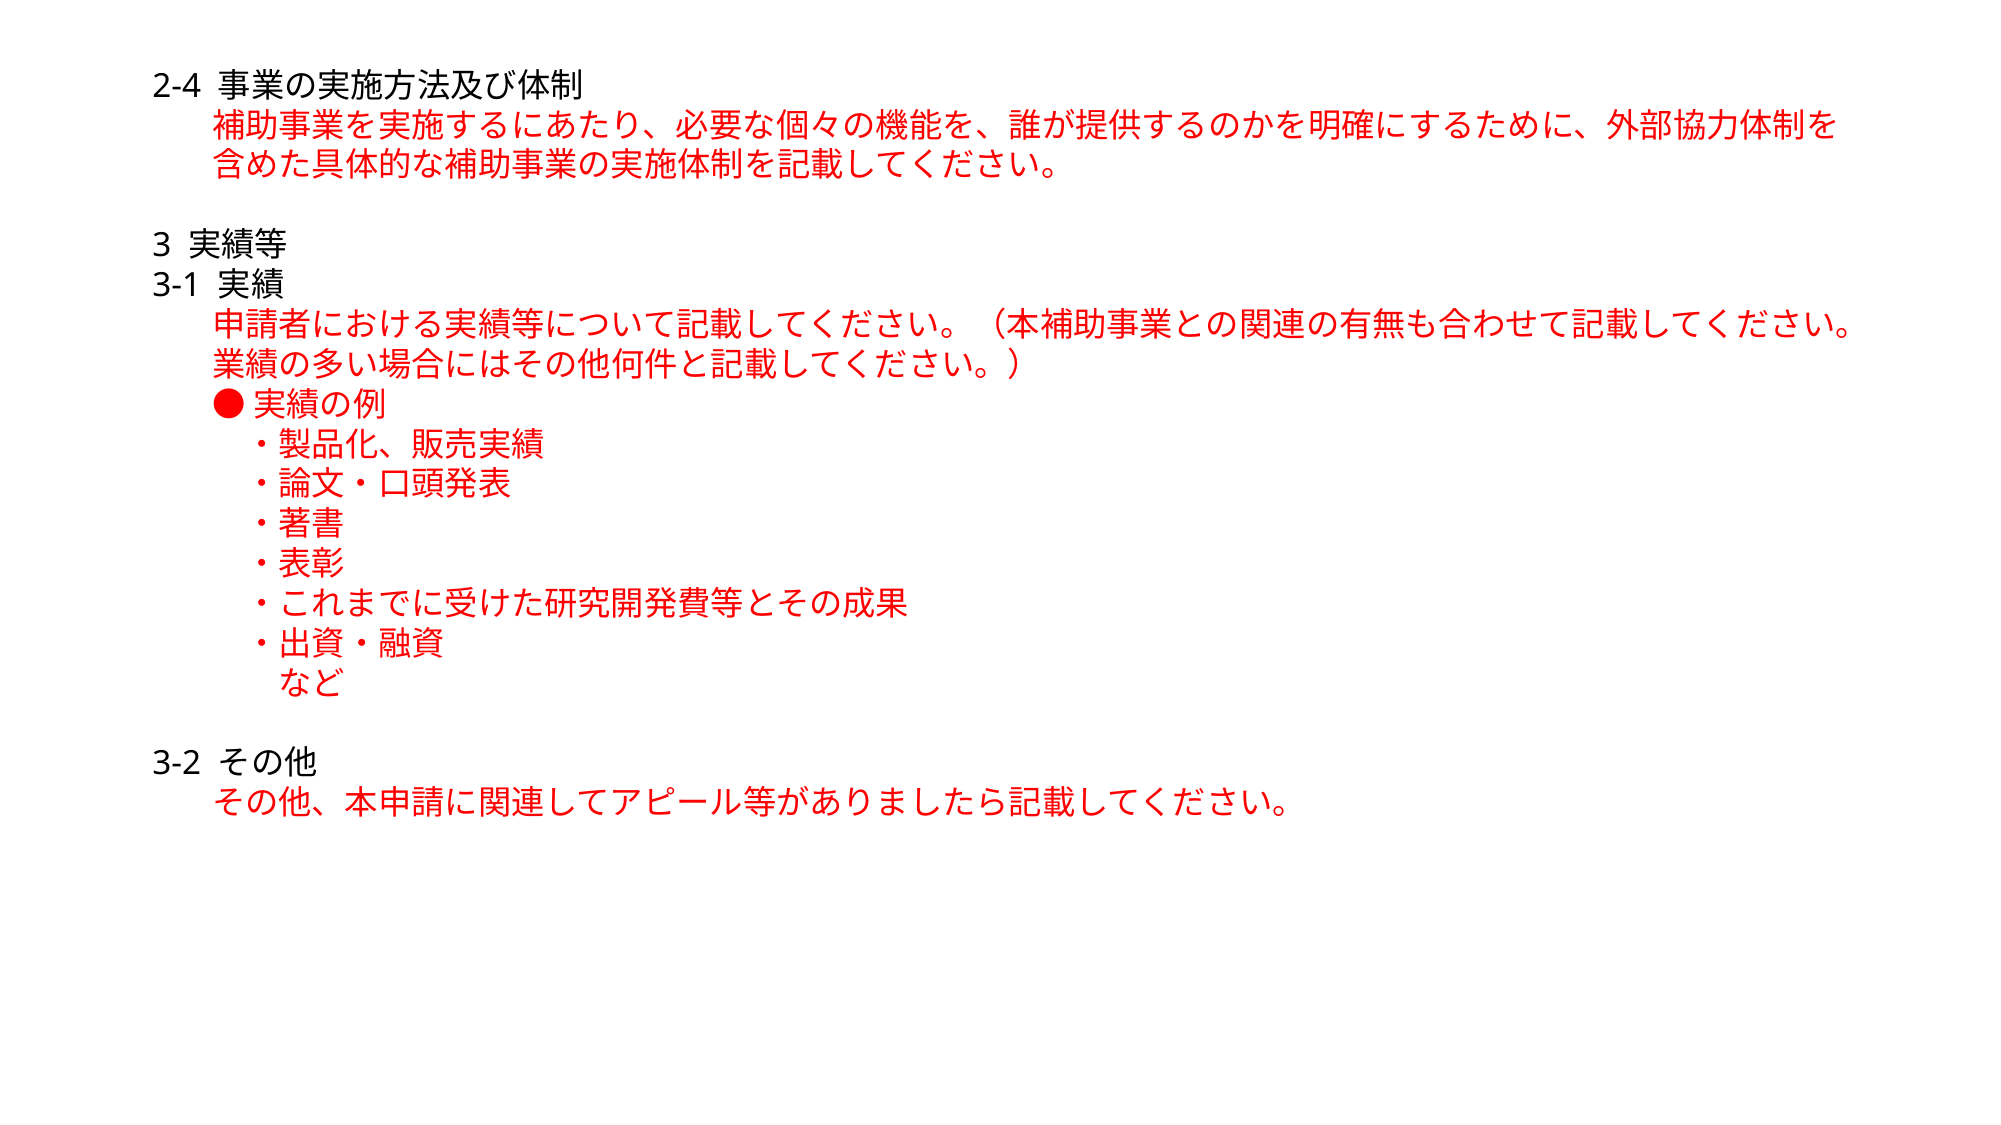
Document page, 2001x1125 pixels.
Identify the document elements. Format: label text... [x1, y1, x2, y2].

list 2-4 事業の実施方法及び体制 補助事業を実施するにあたり、必要な個々の機能を、誰が提供するのかを明確にするために、外部協力体制を含めた具体的な補助事業の実施体制を記載してください。 3 実績等 3-1 実績 申請者における実績等について記載してください。（本補助事業との関連の有無も合わせて記載してください。業績の多い場合にはその他何件と記載してください。） ●実績の例 ・製品化、販売実績 ・論文・口頭発表 ・著書 ・表彰 ・これまでに受けた研究開発費等とその成果 ・出資・融資 など 3-2 その他 その他、本申請に関連してアピール等がありましたら記載してください。 [137, 56, 1863, 1014]
